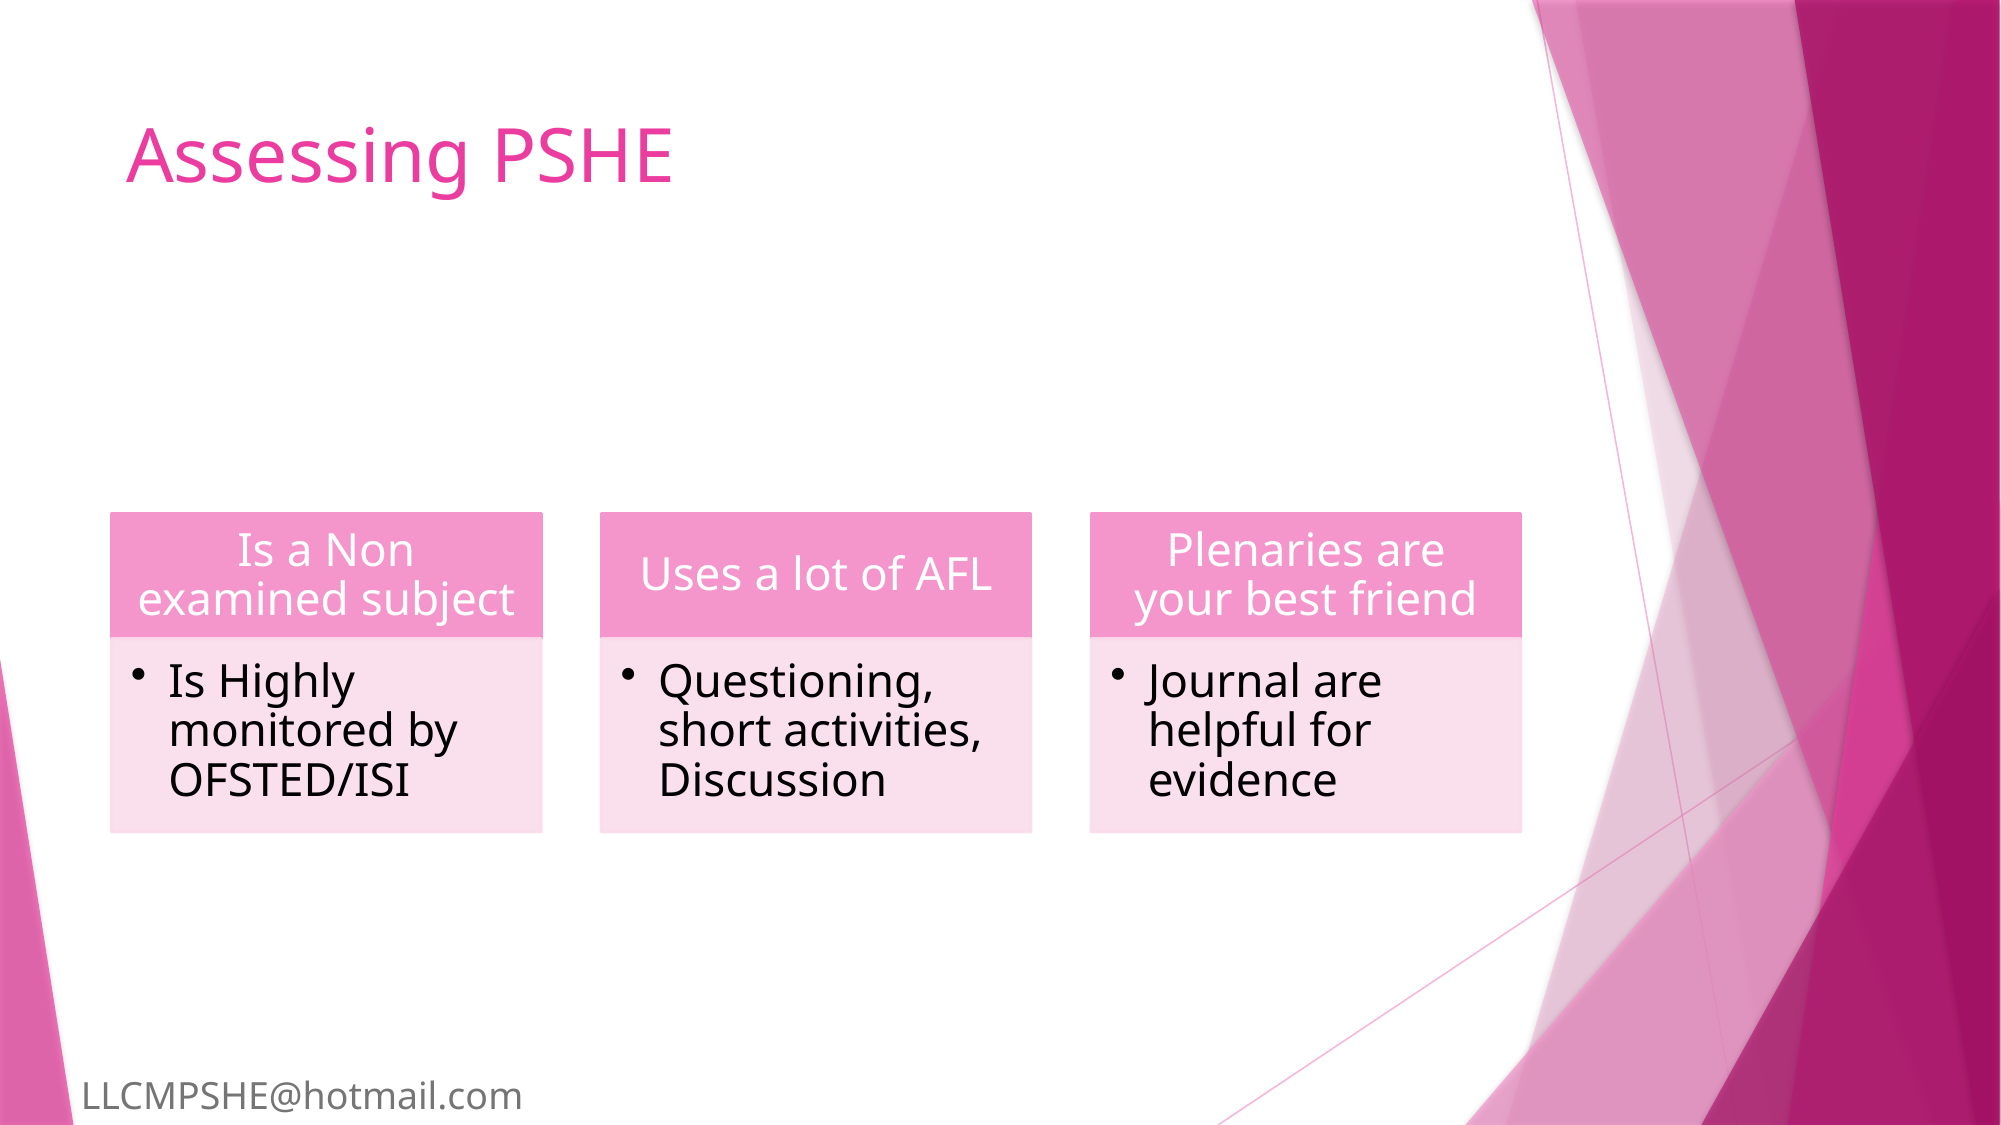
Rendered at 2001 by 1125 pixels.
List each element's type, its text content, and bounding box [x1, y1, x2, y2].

title Assessing PSHE [111, 99, 1522, 317]
text_box LLCMPSHE@hotmail.com [66, 1064, 1067, 1125]
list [110, 353, 1522, 992]
